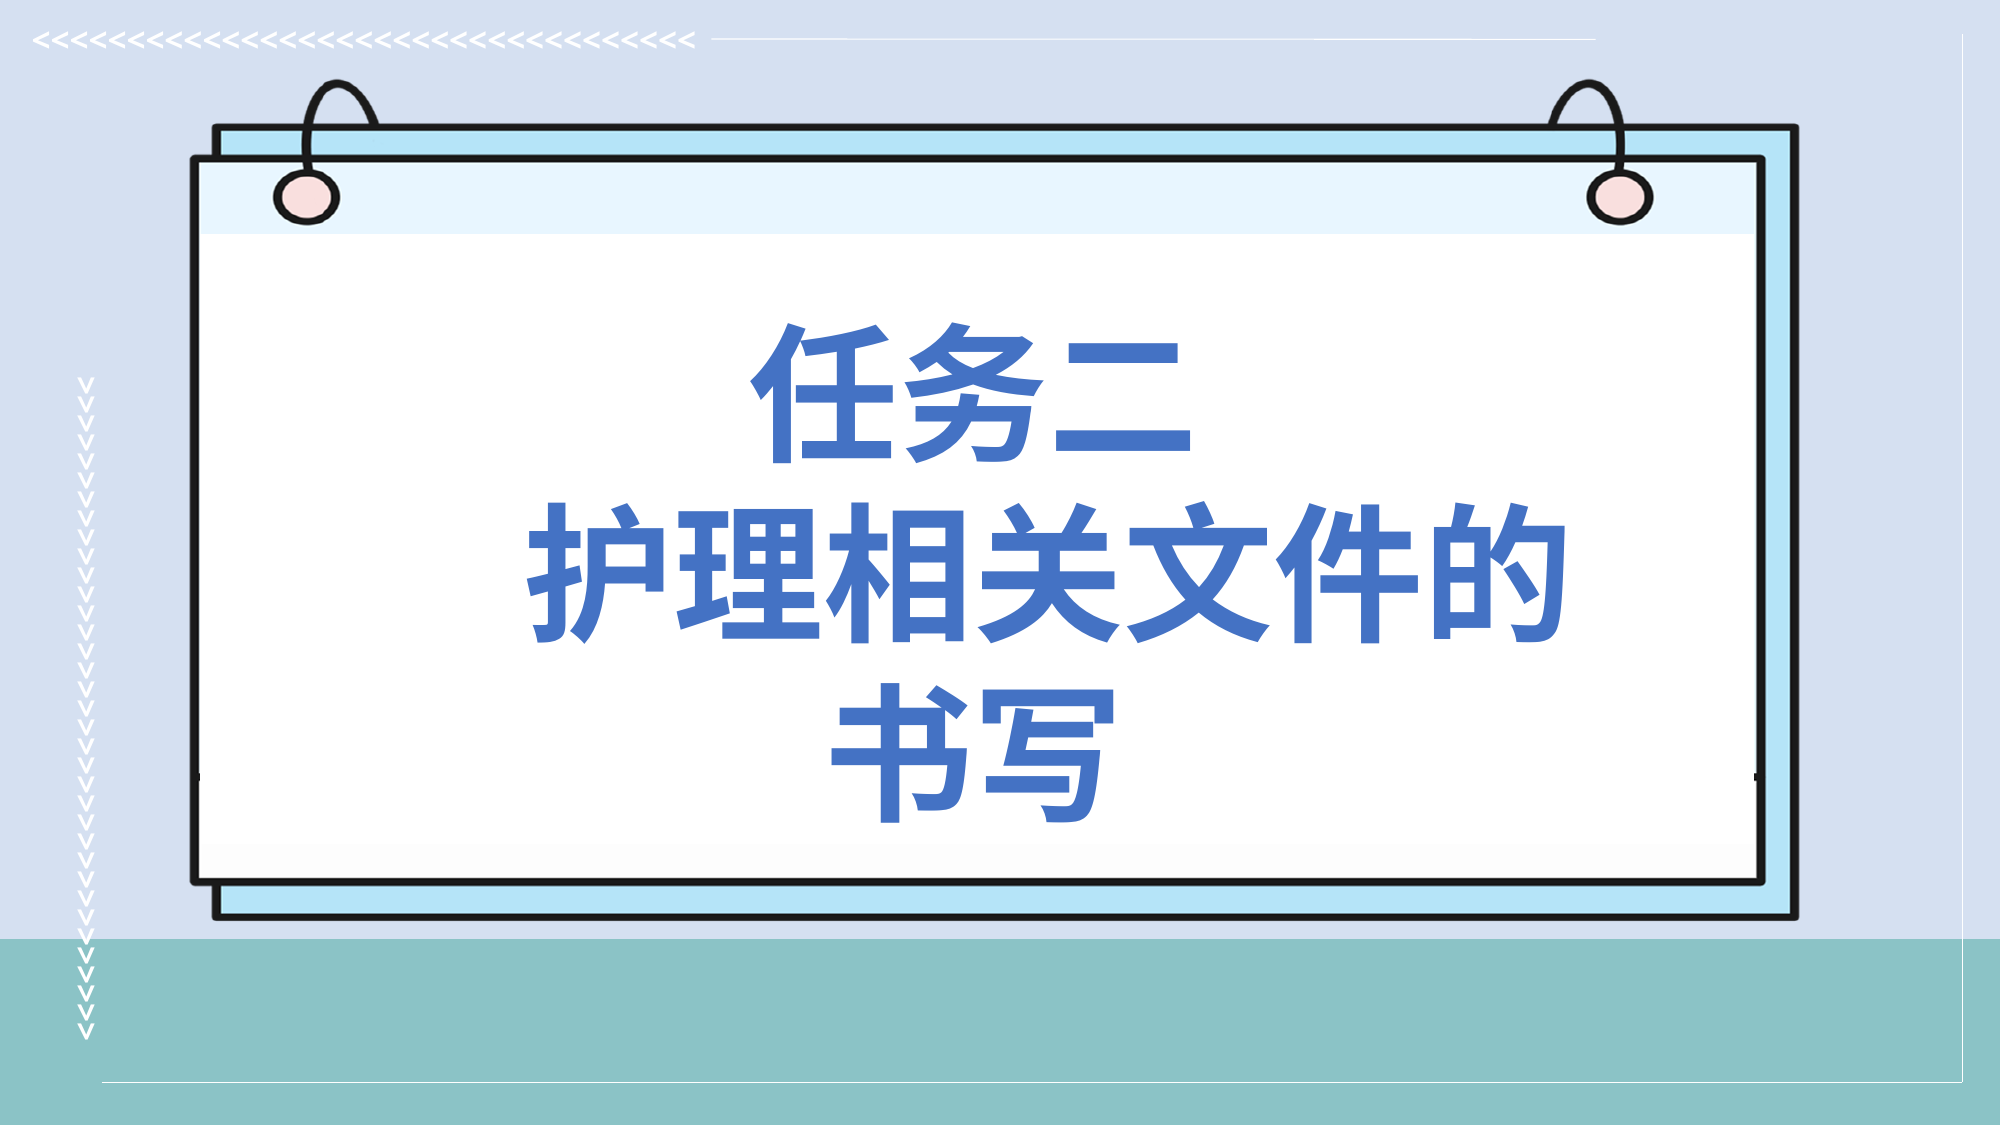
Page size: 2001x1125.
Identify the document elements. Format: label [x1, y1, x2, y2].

picture [107, 39, 1841, 949]
